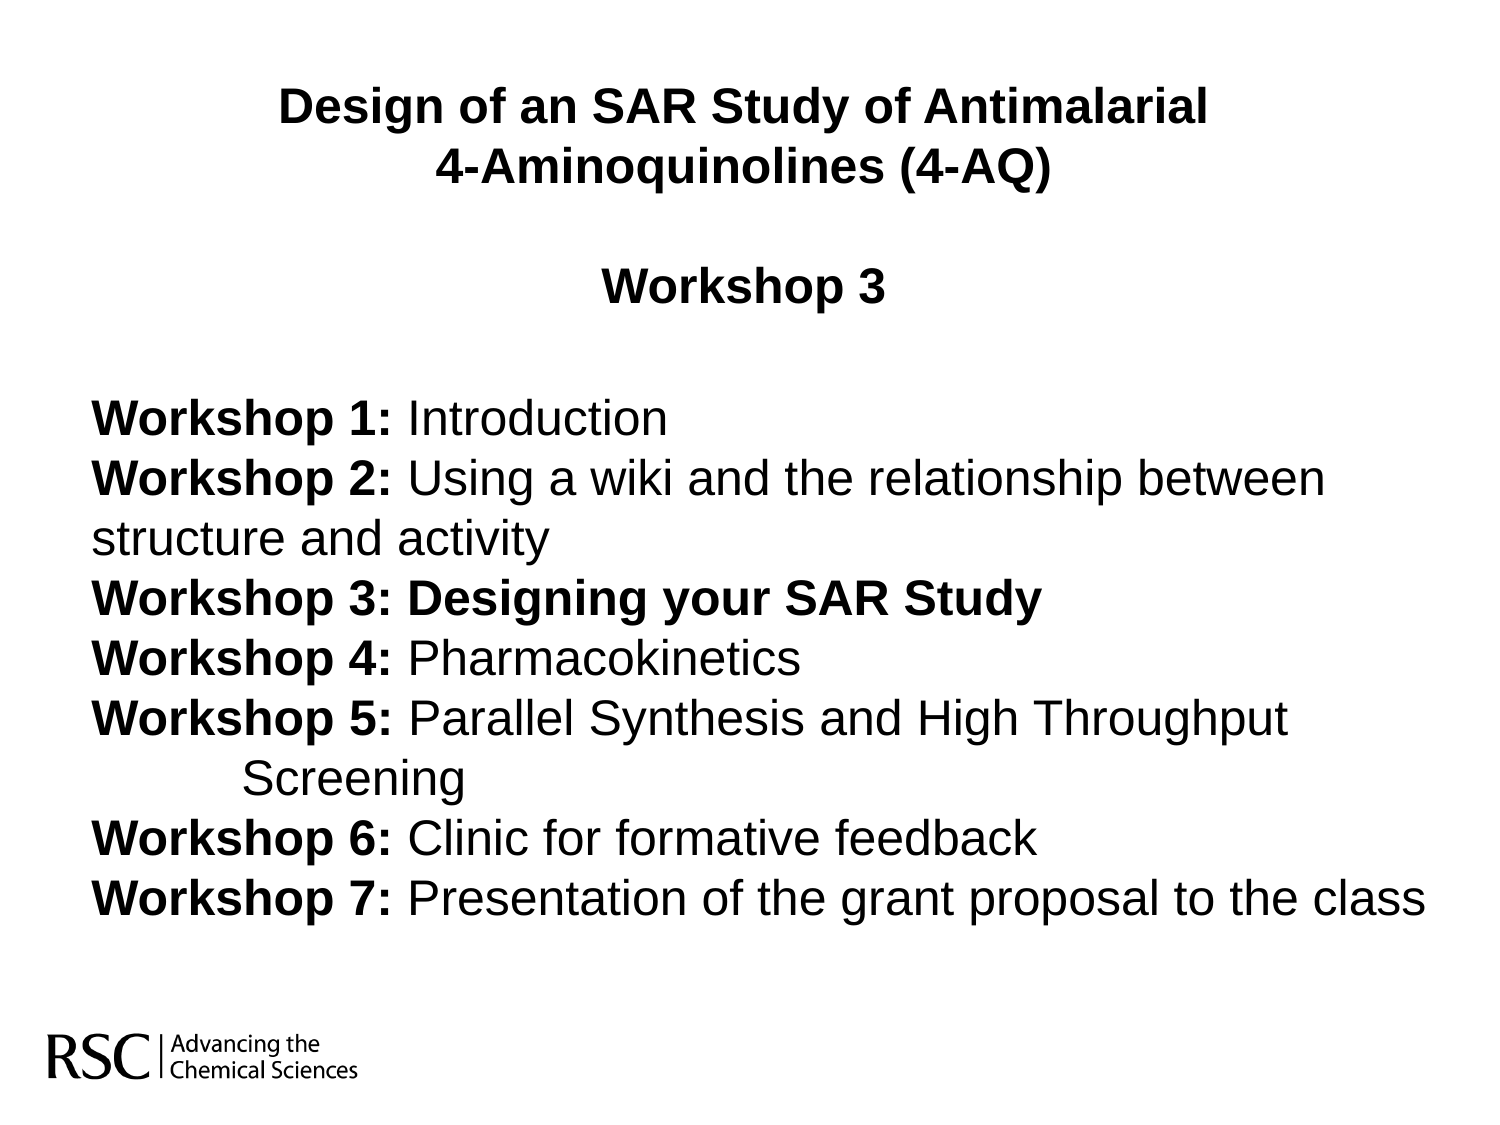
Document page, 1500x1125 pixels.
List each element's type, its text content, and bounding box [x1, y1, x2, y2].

text_box Design of an SAR Study of Antimalarial 4-Aminoquinolines (4-AQ) Workshop 3 [242, 66, 1247, 322]
text_box Workshop 1: Introduction Workshop 2: Using a wiki and the relationship between structure and activity Workshop 3: Designing your SAR Study Workshop 4: Pharmacokinetics Workshop 5: Parallel Synthesis and High Throughput Screening Workshop 6: Clinic for formative feedback Workshop 7: Presentation of the grant proposal to the class [76, 353, 1459, 994]
